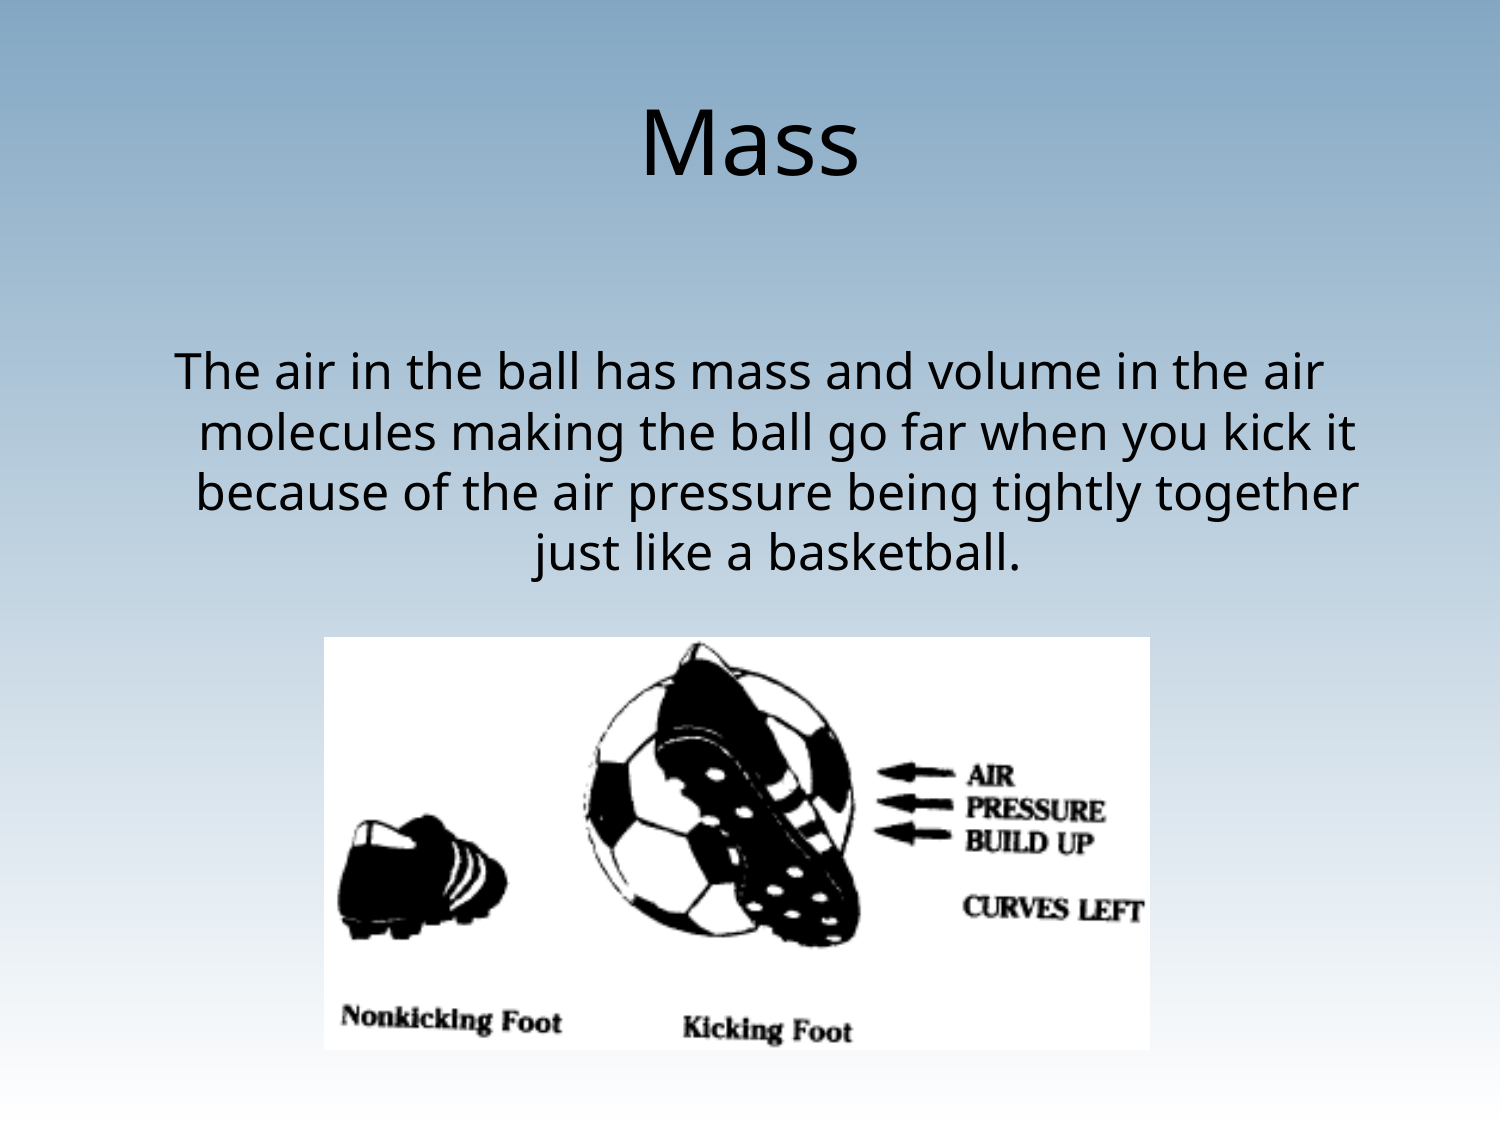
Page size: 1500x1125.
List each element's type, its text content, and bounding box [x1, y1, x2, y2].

list The air in the ball has mass and volume in the air molecules making the ball go far when you kick it because of the air pressure being tightly together just like a basketball. [75, 262, 1425, 1005]
title Mass [75, 45, 1425, 233]
picture [324, 637, 1151, 1051]
